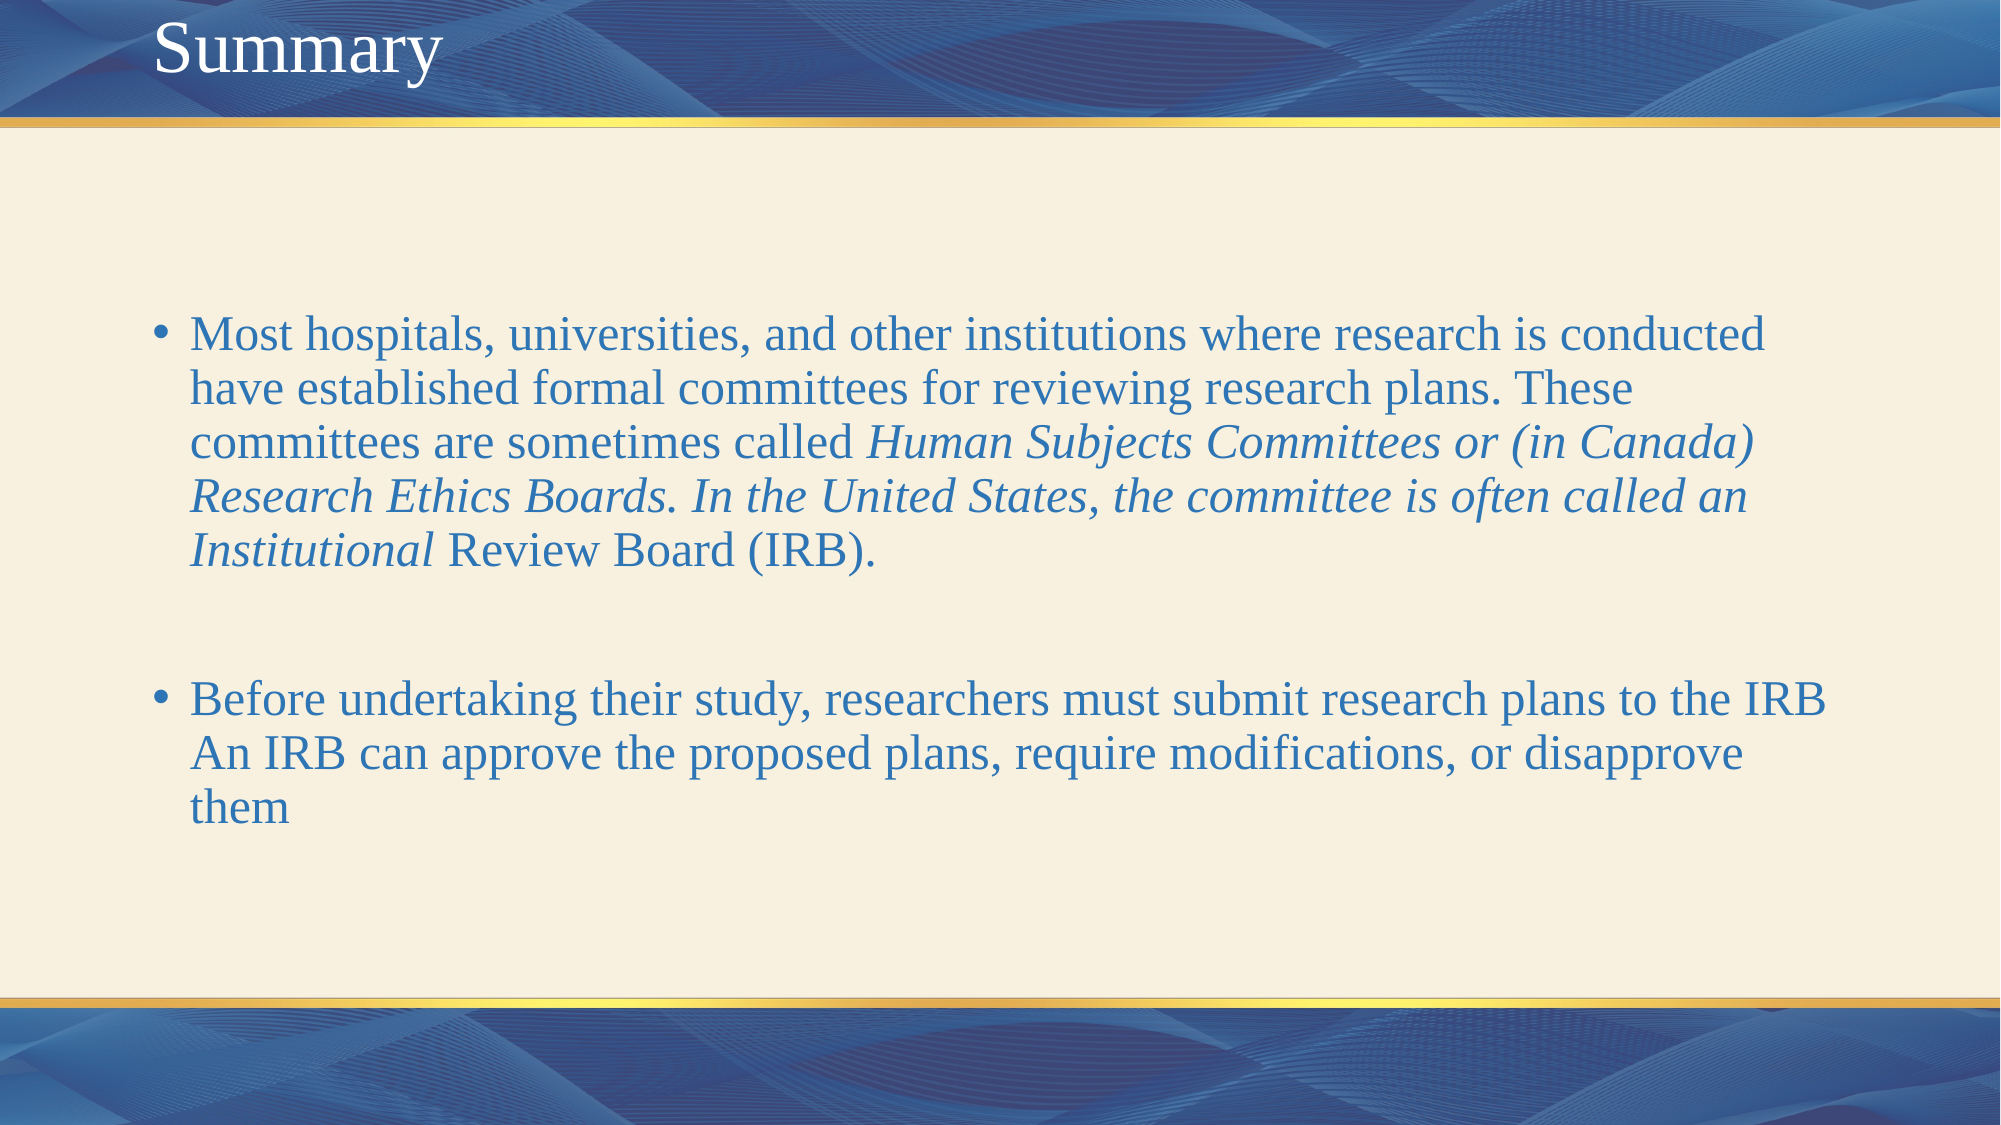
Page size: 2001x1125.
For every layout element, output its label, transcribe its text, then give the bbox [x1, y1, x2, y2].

picture [0, 0, 2001, 1125]
title Summary [137, 0, 1488, 117]
list Most hospitals, universities, and other institutions where research is conducted have established formal committees for reviewing research plans. These committees are sometimes called Human Subjects Committees or (in Canada) Research Ethics Boards. In the United States, the committee is often called an Institutional Review Board (IRB). Before undertaking their study, researchers must submit research plans to the IRB An IRB can approve the proposed plans, require modifications, or disapprove them [137, 299, 1863, 1014]
